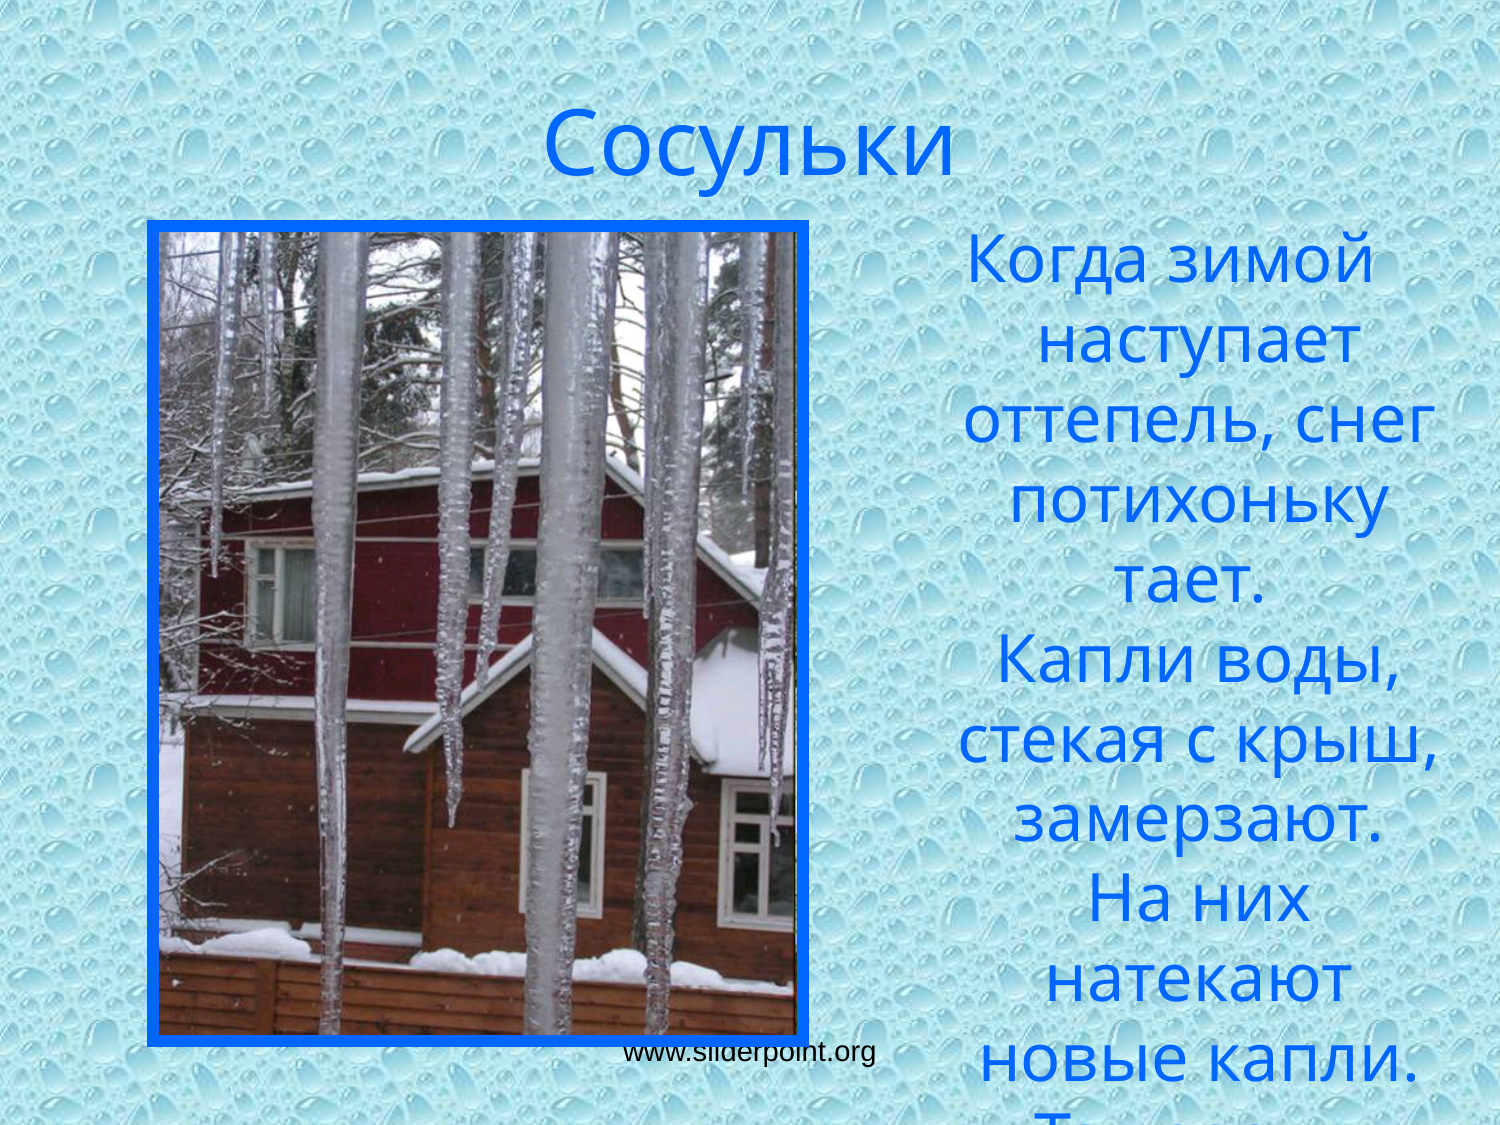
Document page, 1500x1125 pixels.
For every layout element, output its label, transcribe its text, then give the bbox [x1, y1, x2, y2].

list Когда зимой наступает оттепель, снег потихоньку тает. Капли воды, стекая с крыш, замерзают. На них натекают новые капли. Так растут сосульки. [867, 207, 1475, 1095]
title Сосульки [74, 44, 1426, 233]
footer www.sliderpoint.org [512, 1024, 988, 1103]
picture [0, 0, 1500, 1125]
